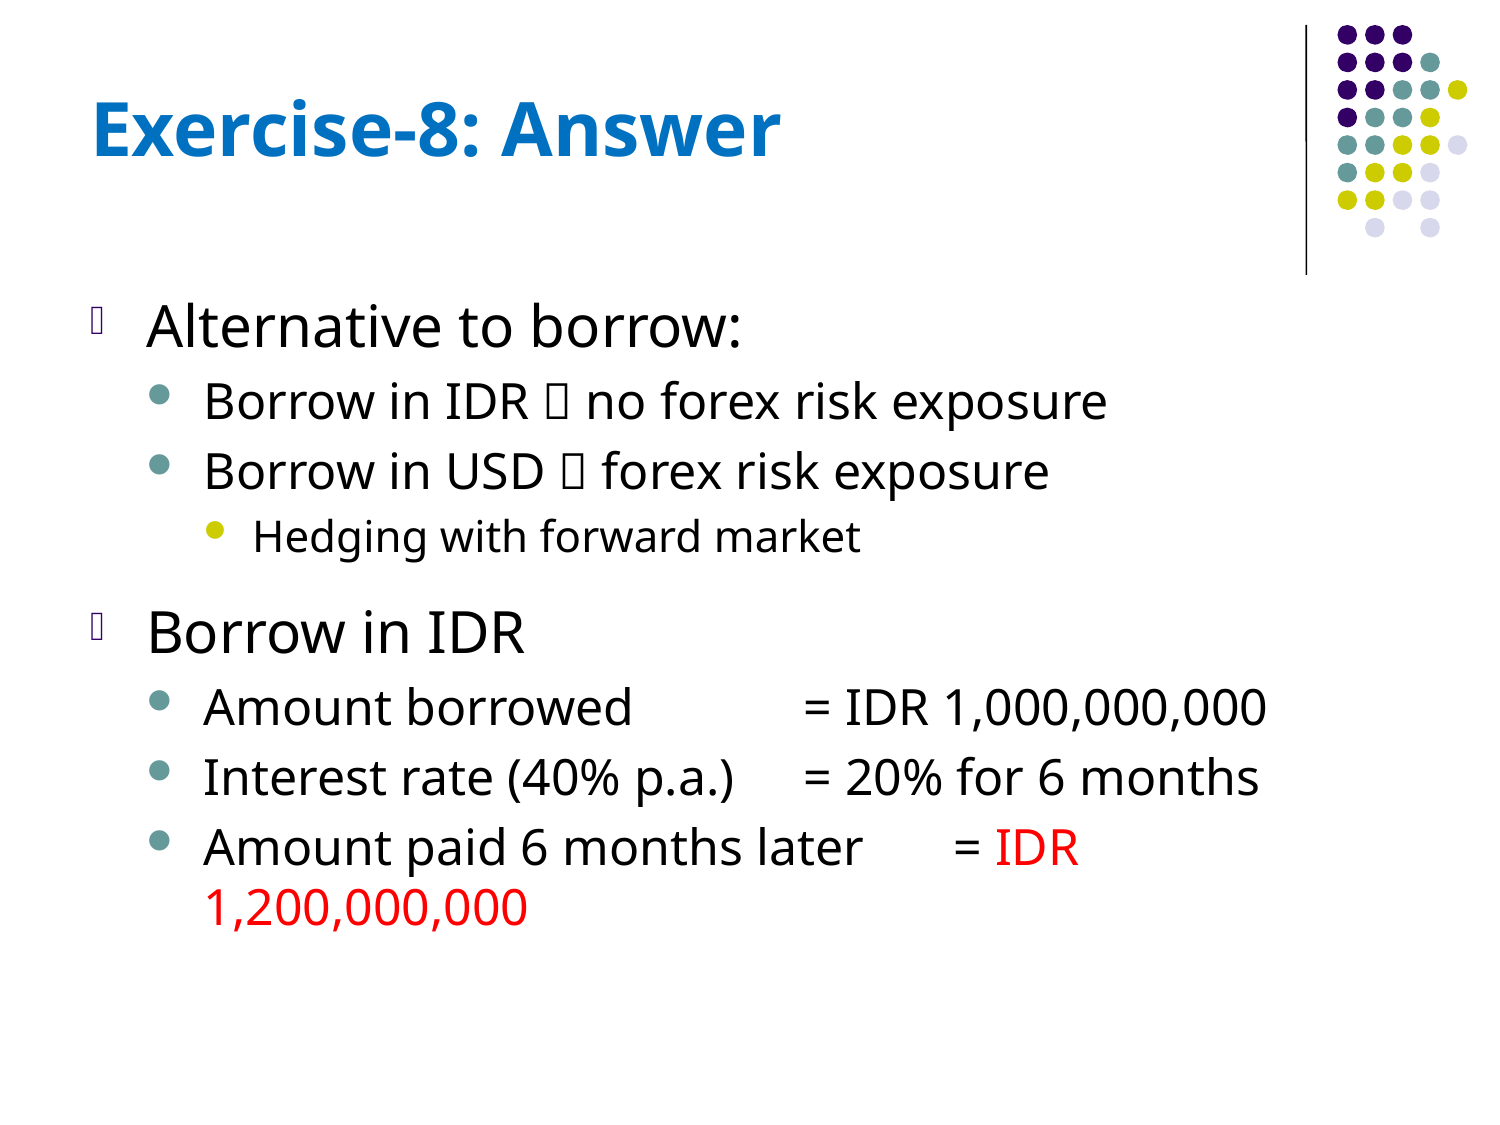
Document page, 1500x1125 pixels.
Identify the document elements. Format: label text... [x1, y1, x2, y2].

title Exercise-8: Answer [74, 19, 1313, 233]
list Alternative to borrow: Borrow in IDR  no forex risk exposure Borrow in USD  forex risk exposure Hedging with forward market Borrow in IDR Amount borrowed = IDR 1,000,000,000 Interest rate (40% p.a.) = 20% for 6 months Amount paid 6 months later = IDR 1,200,000,000 [74, 281, 1426, 1006]
